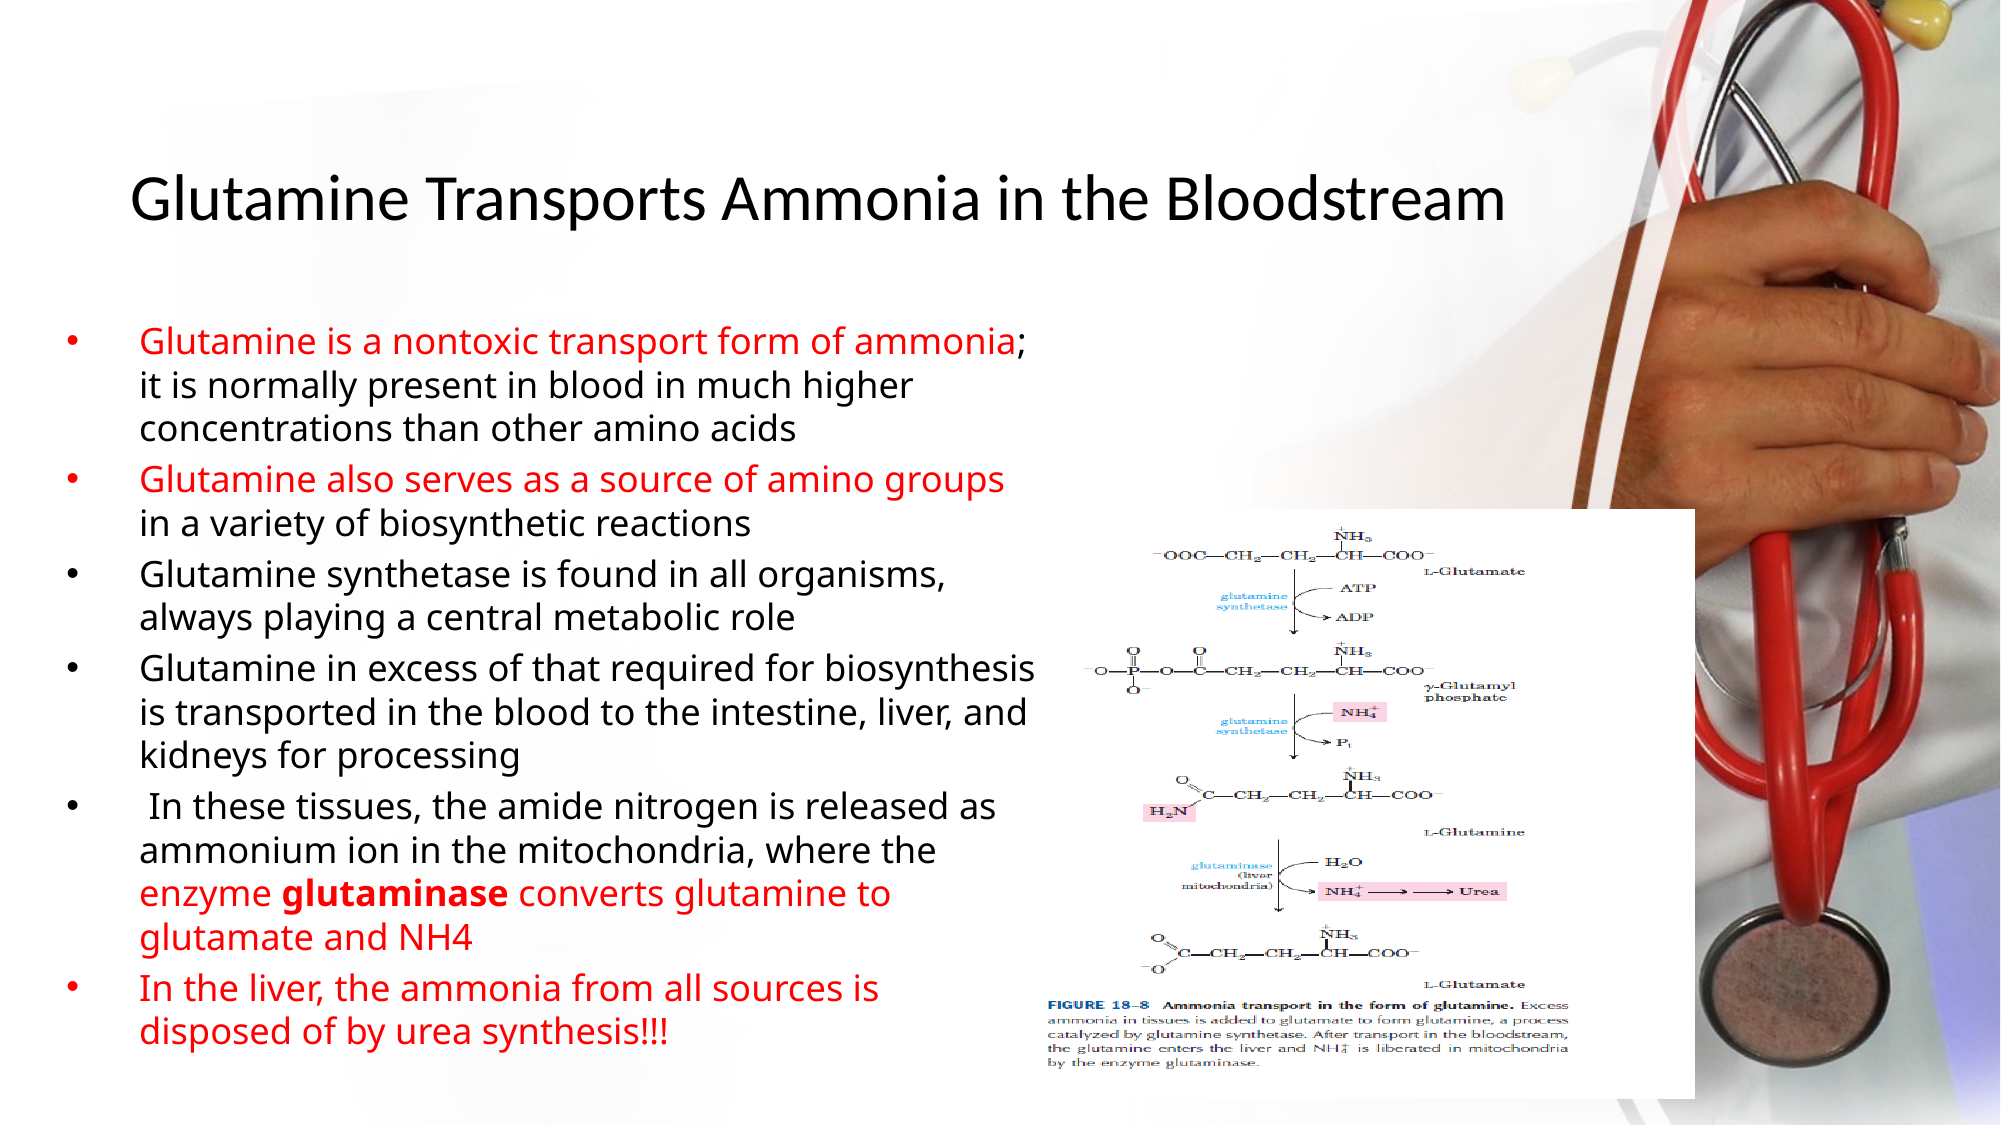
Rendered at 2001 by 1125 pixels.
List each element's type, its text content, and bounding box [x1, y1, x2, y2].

picture [0, 0, 2001, 1125]
title Glutamine Transports Ammonia in the Bloodstream [99, 110, 1540, 278]
list Glutamine is a nontoxic transport form of ammonia; it is normally present in blood in much higher concentrations than other amino acids Glutamine also serves as a source of amino groups in a variety of biosynthetic reactions Glutamine synthetase is found in all organisms, always playing a central metabolic role Glutamine in excess of that required for biosynthesis is transported in the blood to the intestine, liver, and kidneys for processing In these tissues, the amide nitrogen is released as ammonium ion in the mitochondria, where the enzyme glutaminase converts glutamine to glutamate and NH4 In the liver, the ammonia from all sources is disposed of by urea synthesis!!! [51, 310, 1057, 1064]
